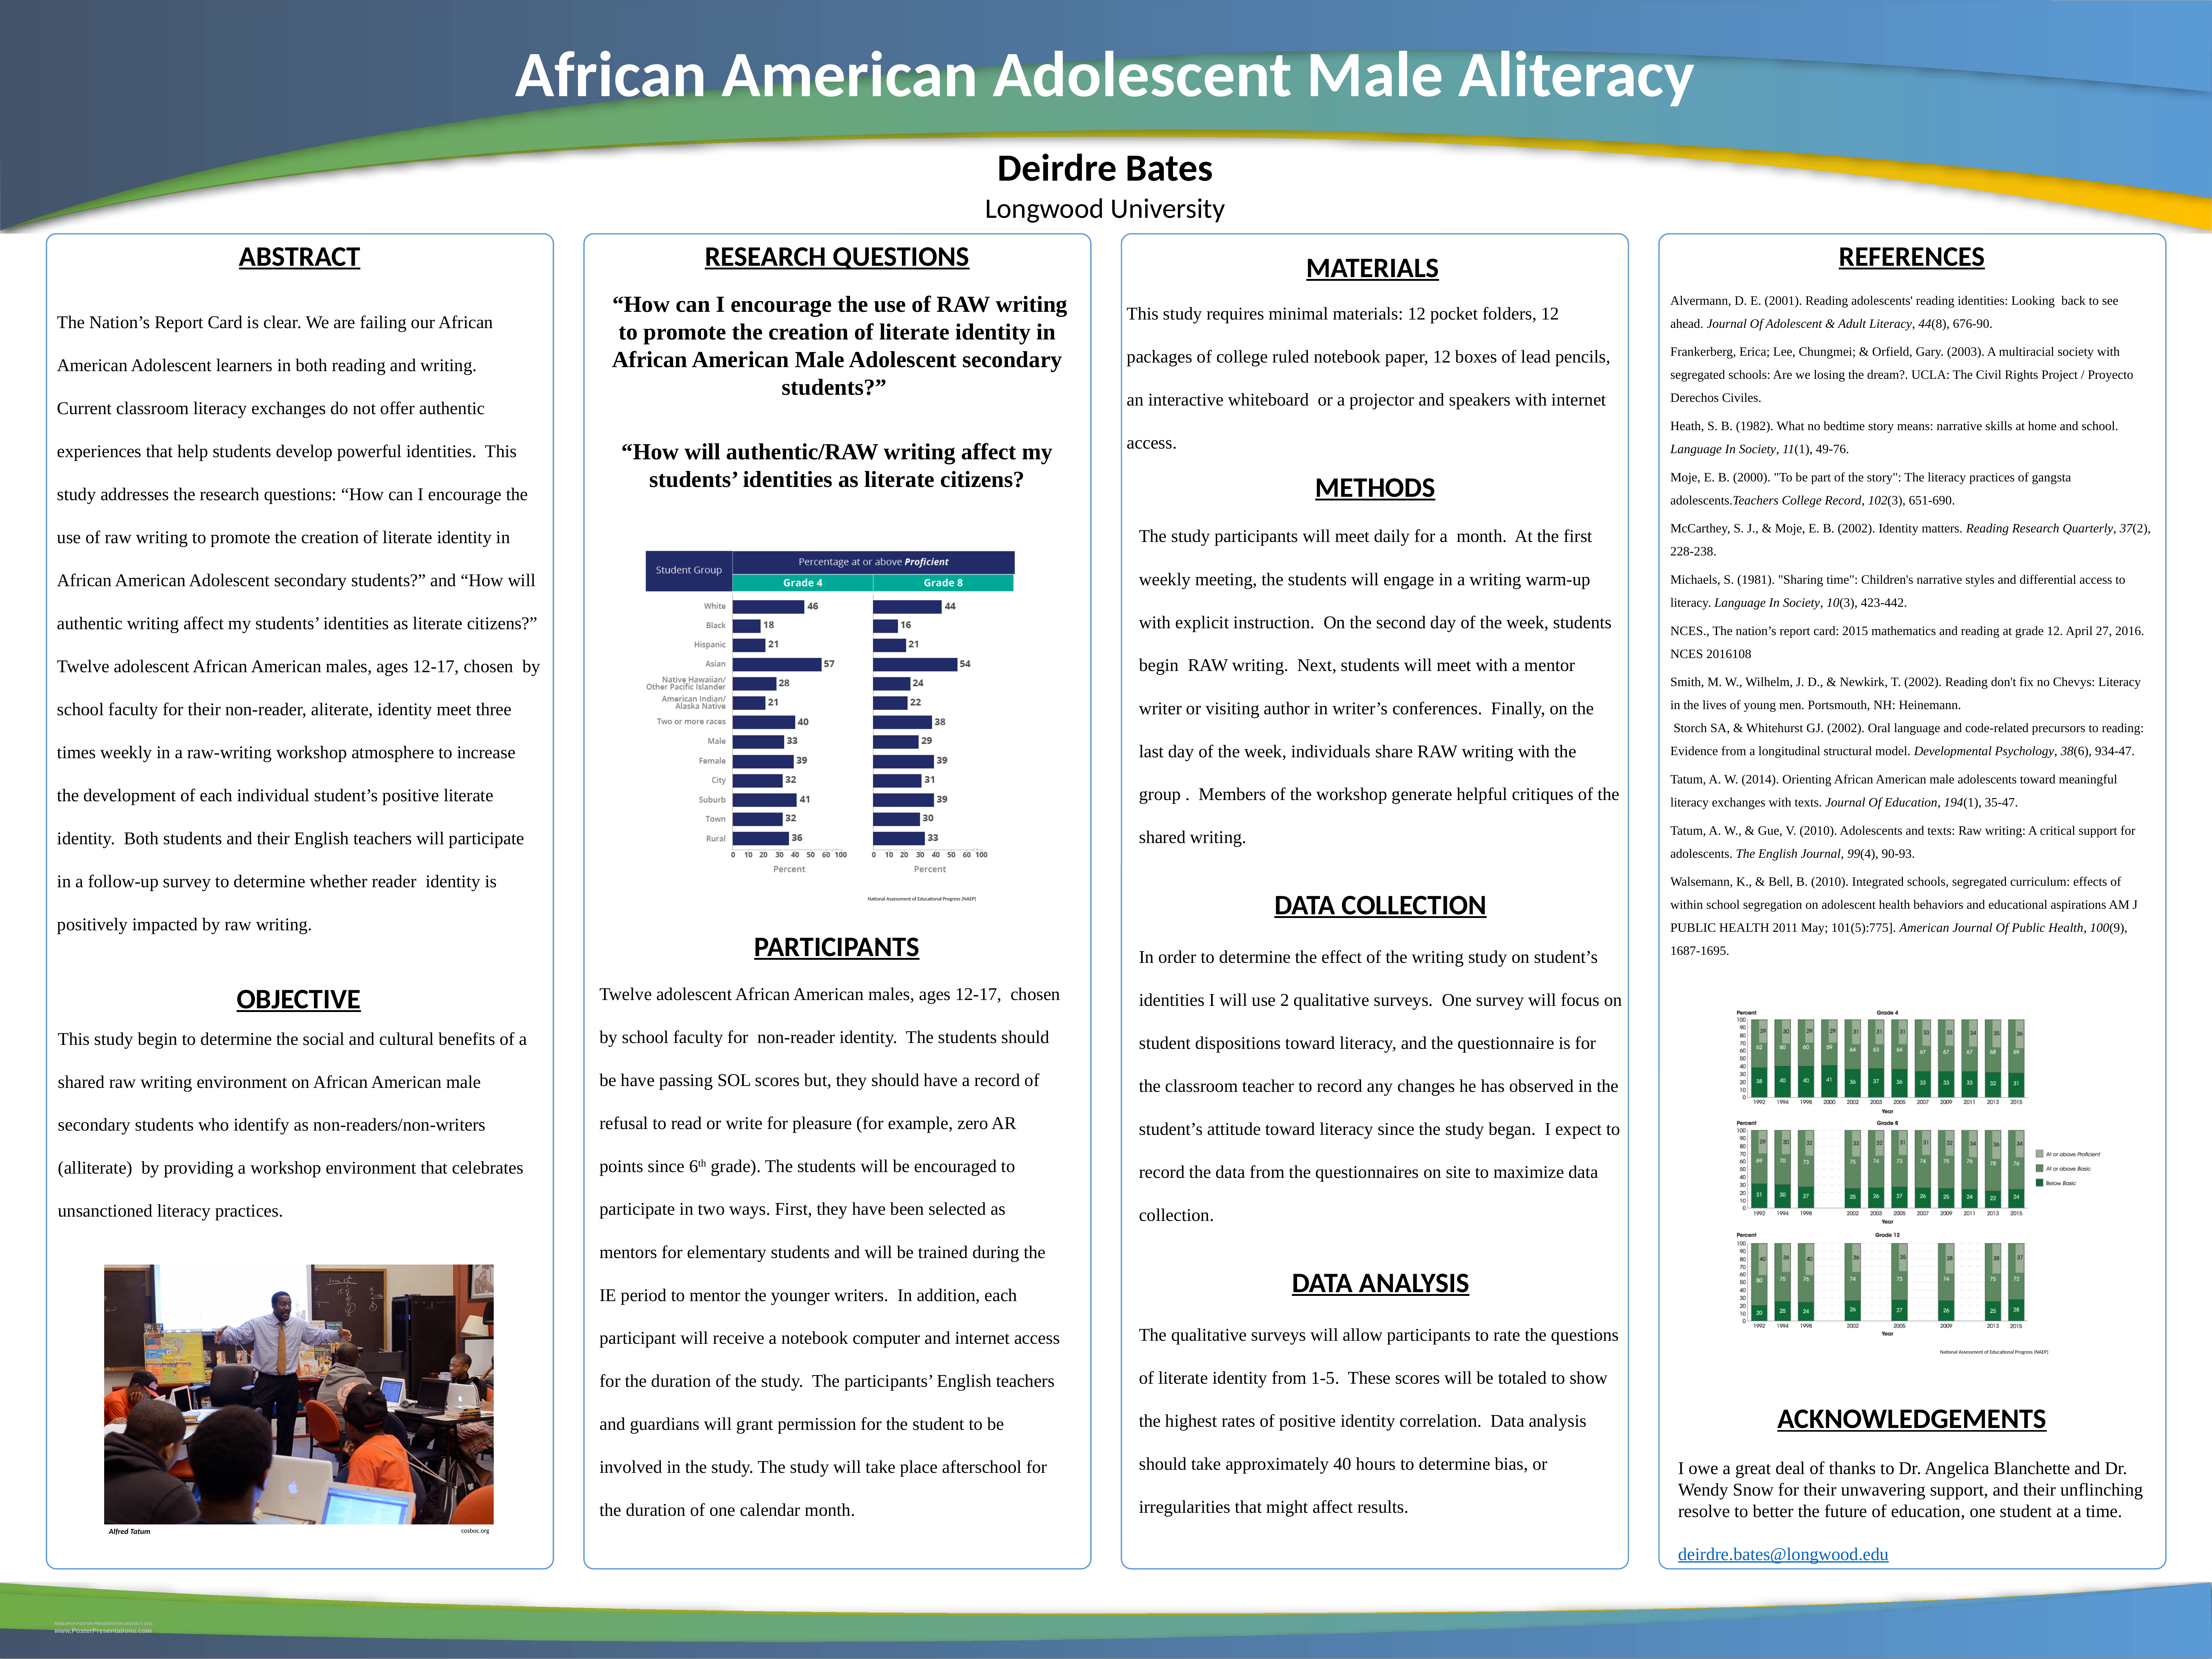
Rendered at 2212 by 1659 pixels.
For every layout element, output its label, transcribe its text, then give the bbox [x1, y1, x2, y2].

text_box I owe a great deal of thanks to Dr. Angelica Blanchette and Dr. Wendy Snow for their unwavering support, and their unflinching resolve to better the future of education, one student at a time. deirdre.bates@longwood.edu [1673, 1454, 2151, 1566]
picture [645, 551, 1015, 875]
list Alvermann, D. E. (2001). Reading adolescents' reading identities: Looking back to see ahead. Journal Of Adolescent & Adult Literacy, 44(8), 676-90. Frankerberg, Erica; Lee, Chungmei; & Orfield, Gary. (2003). A multiracial society with segregated schools: Are we losing the dream?. UCLA: The Civil Rights Project / Proyecto Derechos Civiles. Heath, S. B. (1982). What no bedtime story means: narrative skills at home and school. Language In Society, 11(1), 49-76. Moje, E. B. (2000). "To be part of the story": The literacy practices of gangsta adolescents.Teachers College Record, 102(3), 651-690. McCarthey, S. J., & Moje, E. B. (2002). Identity matters. Reading Research Quarterly, 37(2), 228-238. Michaels, S. (1981). "Sharing time": Children's narrative styles and differential access to literacy. Language In Society, 10(3), 423-442. NCES., The nation’s report card: 2015 mathematics and reading at grade 12. April 27, 2016. NCES 2016108 Smith, M. W., Wilhelm, J. D., & Newkirk, T. (2002). Reading don't fix no Chevys: Literacy in the lives of young men. Portsmouth, NH: Heinemann. Storch SA, & Whitehurst GJ. (2002). Oral language and code-related precursors to reading: Evidence from a longitudinal structural model. Developmental Psychology, 38(6), 934-47. Tatum, A. W. (2014). Orienting African American male adolescents toward meaningful literacy exchanges with texts. Journal Of Education, 194(1), 35-47. Tatum, A. W., & Gue, V. (2010). Adolescents and texts: Raw writing: A critical support for adolescents. The English Journal, 99(4), 90-93. Walsemann, K., & Bell, B. (2010). Integrated schools, segregated curriculum: effects of within school segregation on adolescent health behaviors and educational aspirations AM J PUBLIC HEALTH 2011 May; 101(5):775]. American Journal Of Public Health, 100(9), 1687-1695. [1659, 273, 2166, 1004]
text_box This study requires minimal materials: 12 pocket folders, 12 packages of college ruled notebook paper, 12 boxes of lead pencils, an interactive whiteboard or a projector and speakers with internet access. [1122, 278, 1629, 455]
list African American Adolescent Male Aliteracy [299, 29, 1912, 112]
list The Nation’s Report Card is clear. We are failing our African American Adolescent learners in both reading and writing. Current classroom literacy exchanges do not offer authentic experiences that help students develop powerful identities. This study addresses the research questions: “How can I encourage the use of raw writing to promote the creation of literate identity in African American Adolescent secondary students?” and “How will authentic writing affect my students’ identities as literate citizens?” Twelve adolescent African American males, ages 12-17, chosen by school faculty for their non-reader, aliterate, identity meet three times weekly in a raw-writing workshop atmosphere to increase the development of each individual student’s positive literate identity. Both students and their English teachers will participate in a follow-up survey to determine whether reader identity is positively impacted by raw writing. [45, 277, 553, 975]
text_box MATERIALS [1301, 213, 1444, 278]
picture [104, 1265, 494, 1524]
list This study begin to determine the social and cultural benefits of a shared raw writing environment on African American male secondary students who identify as non-readers/non-writers (alliterate) by providing a workshop environment that celebrates unsanctioned literacy practices. [46, 994, 554, 1278]
text_box PARTICIPANTS [750, 926, 924, 964]
picture [1724, 1000, 2108, 1347]
list OBJECTIVE [45, 975, 552, 1019]
text_box Alfred Tatum [104, 1527, 236, 1538]
text_box National Assessment of Educational Progress (NAEP) [863, 893, 1015, 904]
list REFERENCES [1659, 233, 2165, 273]
list Longwood University [299, 205, 1912, 229]
list “How can I encourage the use of RAW writing to promote the creation of literate identity in African American Male Adolescent secondary students?” “How will authentic/RAW writing affect my students’ identities as literate citizens? [584, 277, 1091, 541]
list METHODS [1122, 464, 1629, 508]
list The study participants will meet daily for a month. At the first weekly meeting, the students will engage in a writing warm-up with explicit instruction. On the second day of the week, students begin RAW writing. Next, students will meet with a mentor writer or visiting author in writer’s conferences. Finally, on the last day of the week, individuals share RAW writing with the group . Members of the workshop generate helpful critiques of the shared writing. DATA COLLECTION In order to determine the effect of the writing study on student’s identities I will use 2 qualitative surveys. One survey will focus on student dispositions toward literacy, and the questionnaire is for the classroom teacher to record any changes he has observed in the student’s attitude toward literacy since the study began. I expect to record the data from the questionnaires on site to maximize data collection. DATA ANALYSIS The qualitative surveys will allow participants to rate the questions of literate identity from 1-5. These scores will be totaled to show the highest rates of positive identity correlation. Data analysis should take approximately 40 hours to determine bias, or irregularities that might affect results. [1127, 491, 1634, 1524]
text_box Twelve adolescent African American males, ages 12-17, chosen by school faculty for non-reader identity. The students should be have passing SOL scores but, they should have a record of refusal to read or write for pleasure (for example, zero AR points since 6th grade). The students will be encouraged to participate in two ways. First, they have been selected as mentors for elementary students and will be trained during the IE period to mentor the younger writers. In addition, each participant will receive a notebook computer and internet access for the duration of the study. The participants’ English teachers and guardians will grant permission for the student to be involved in the study. The study will take place afterschool for the duration of one calendar month. [595, 958, 1066, 1522]
list RESEARCH QUESTIONS [584, 233, 1091, 276]
list Deirdre Bates [299, 140, 1912, 205]
text_box ACKNOWLEDGEMENTS [1773, 1398, 2051, 1436]
list ABSTRACT [46, 233, 553, 276]
text_box cosboc.org [445, 1527, 494, 1537]
text_box National Assessment of Educational Progress (NAEP) [1935, 1349, 2087, 1357]
